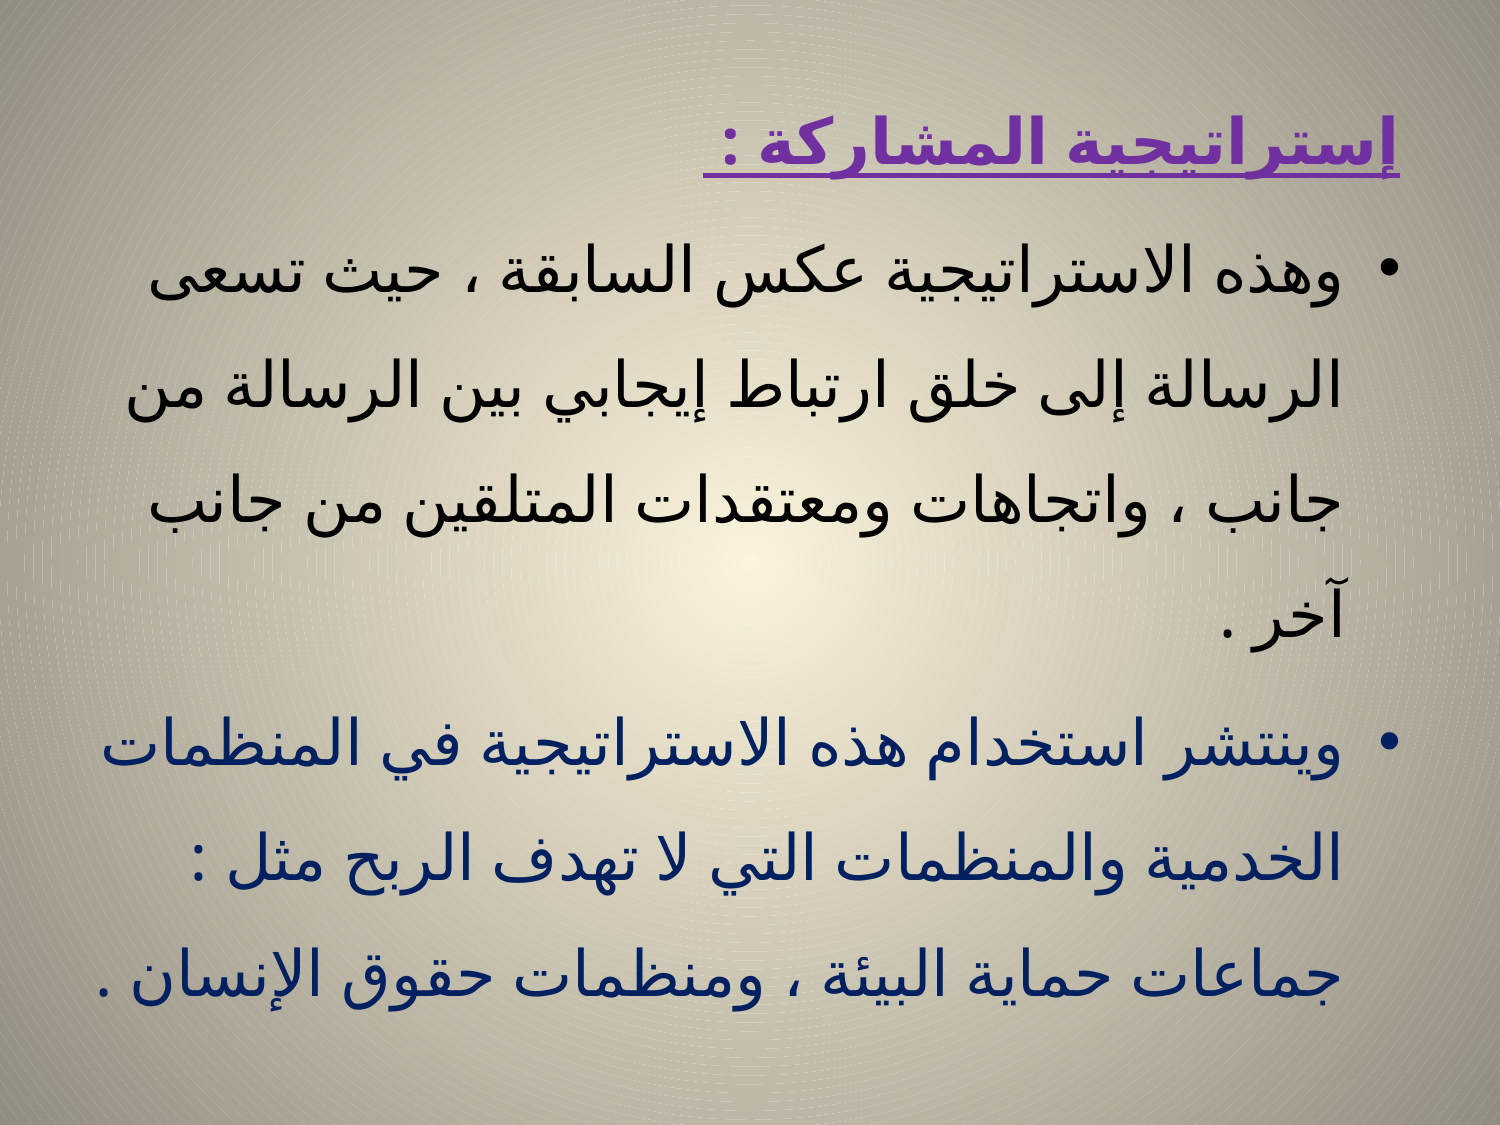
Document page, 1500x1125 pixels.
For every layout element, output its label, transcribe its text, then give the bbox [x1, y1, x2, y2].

list إستراتيجية المشاركة : وهذه الاستراتيجية عكس السابقة ، حيث تسعى الرسالة إلى خلق ارتباط إيجابي بين الرسالة من جانب ، واتجاهات ومعتقدات المتلقين من جانب آخر . وينتشر استخدام هذه الاستراتيجية في المنظمات الخدمية والمنظمات التي لا تهدف الربح مثل : جماعات حماية البيئة ، ومنظمات حقوق الإنسان . [64, 54, 1415, 1106]
